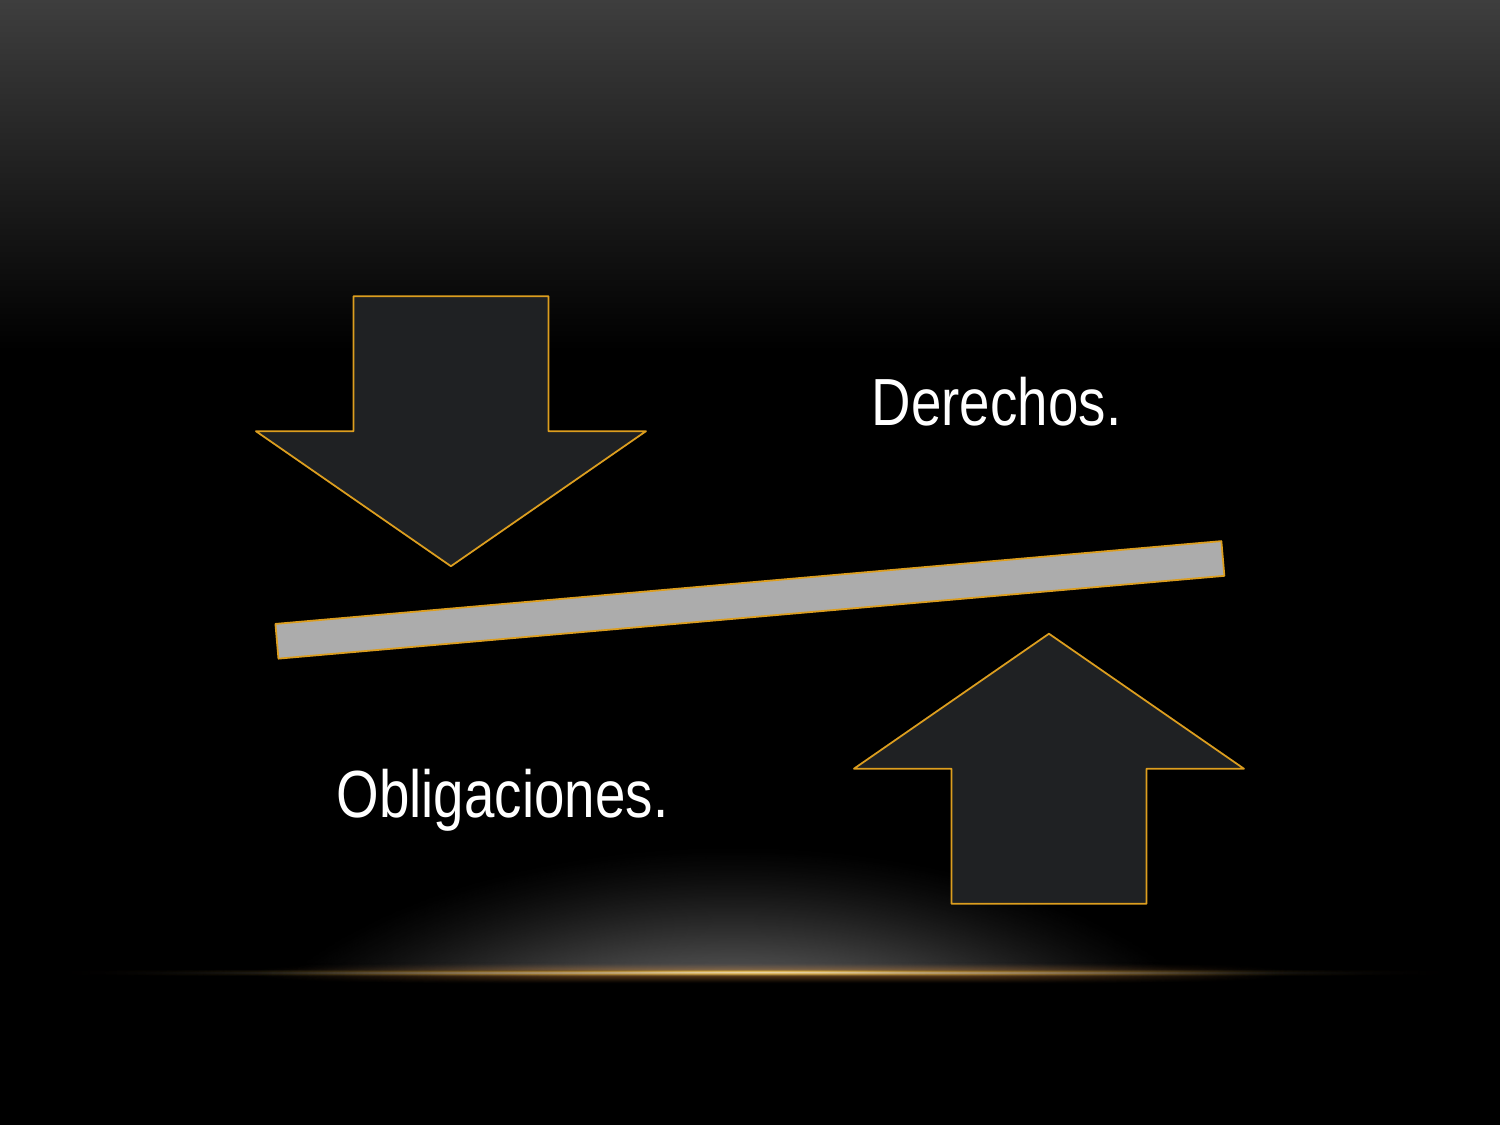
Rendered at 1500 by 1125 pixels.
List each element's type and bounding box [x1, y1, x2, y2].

list [99, 262, 1401, 938]
picture [0, 0, 1500, 1125]
